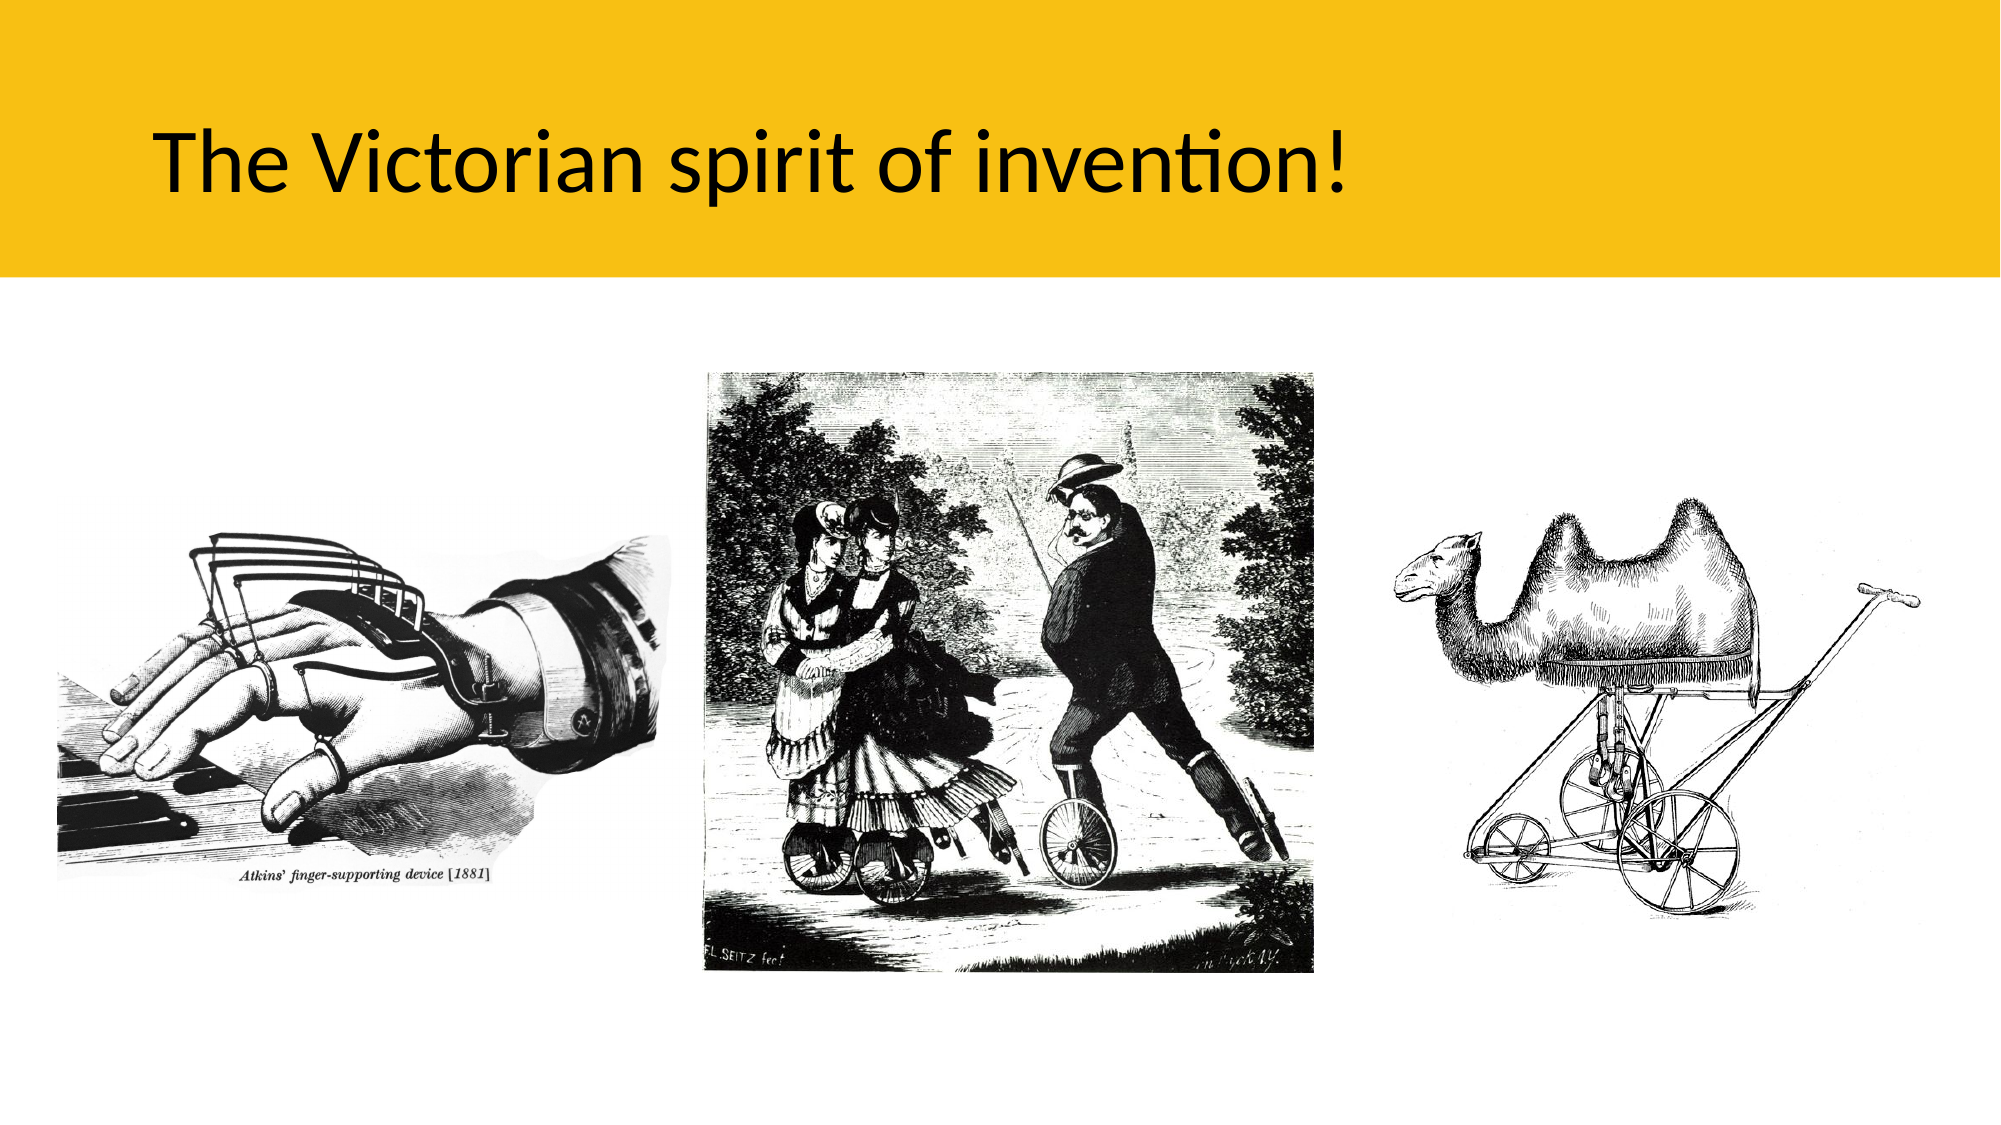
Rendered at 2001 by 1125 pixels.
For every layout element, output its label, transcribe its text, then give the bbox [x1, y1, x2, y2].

picture [57, 371, 1314, 973]
picture [1375, 496, 1932, 926]
title The Victorian spirit of invention! [137, 75, 1863, 249]
